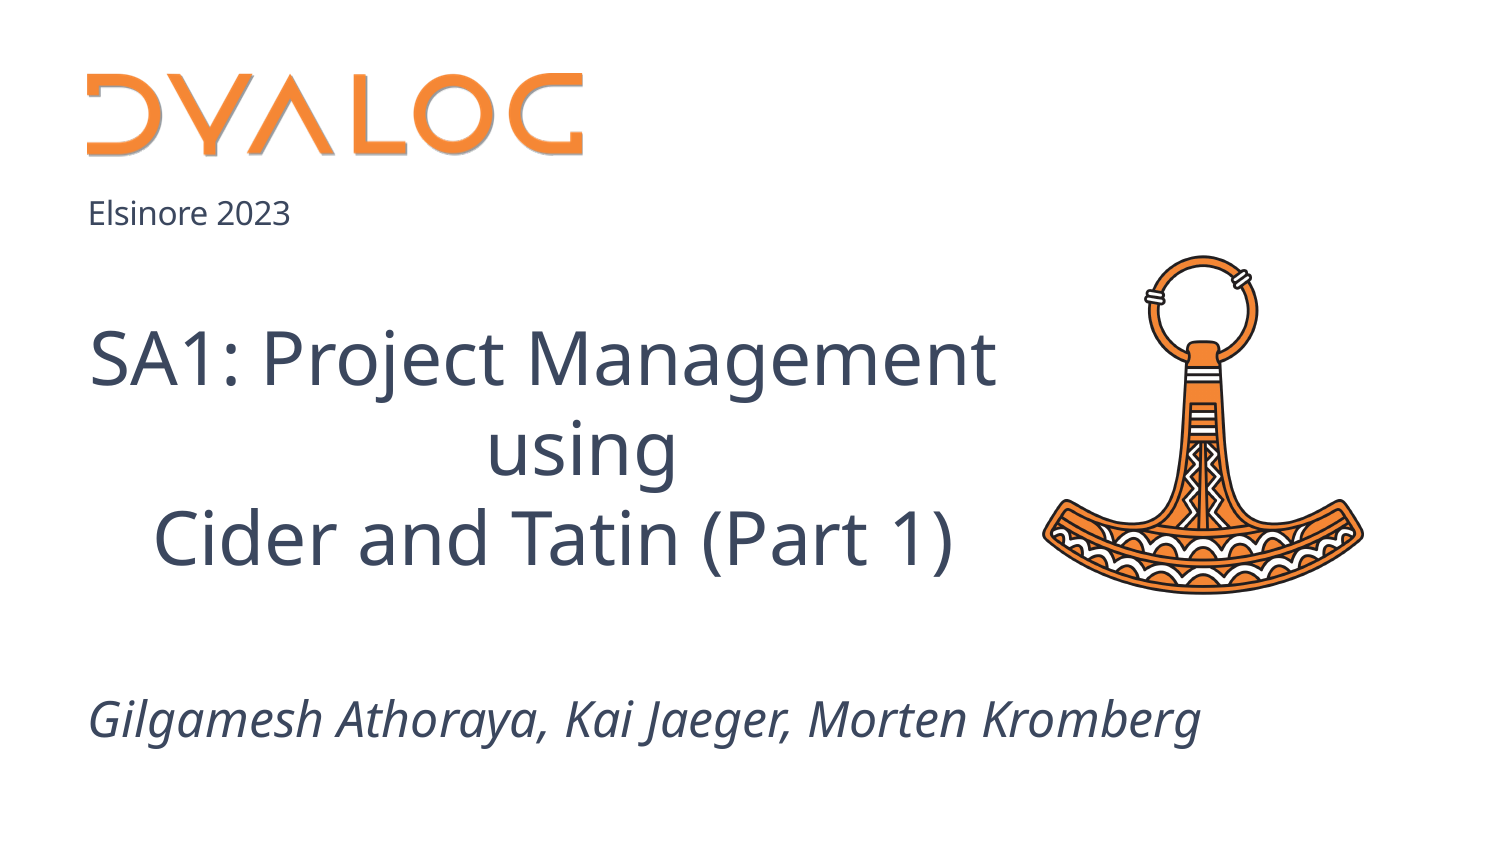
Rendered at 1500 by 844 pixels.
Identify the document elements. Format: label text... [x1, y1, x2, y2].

picture [87, 73, 583, 181]
title SA1: Project Management using Cider and Tatin (Part 1) [72, 276, 1034, 614]
list Gilgamesh Athoraya, Kai Jaeger, Morten Kromberg [72, 680, 1359, 782]
picture [1042, 255, 1364, 595]
